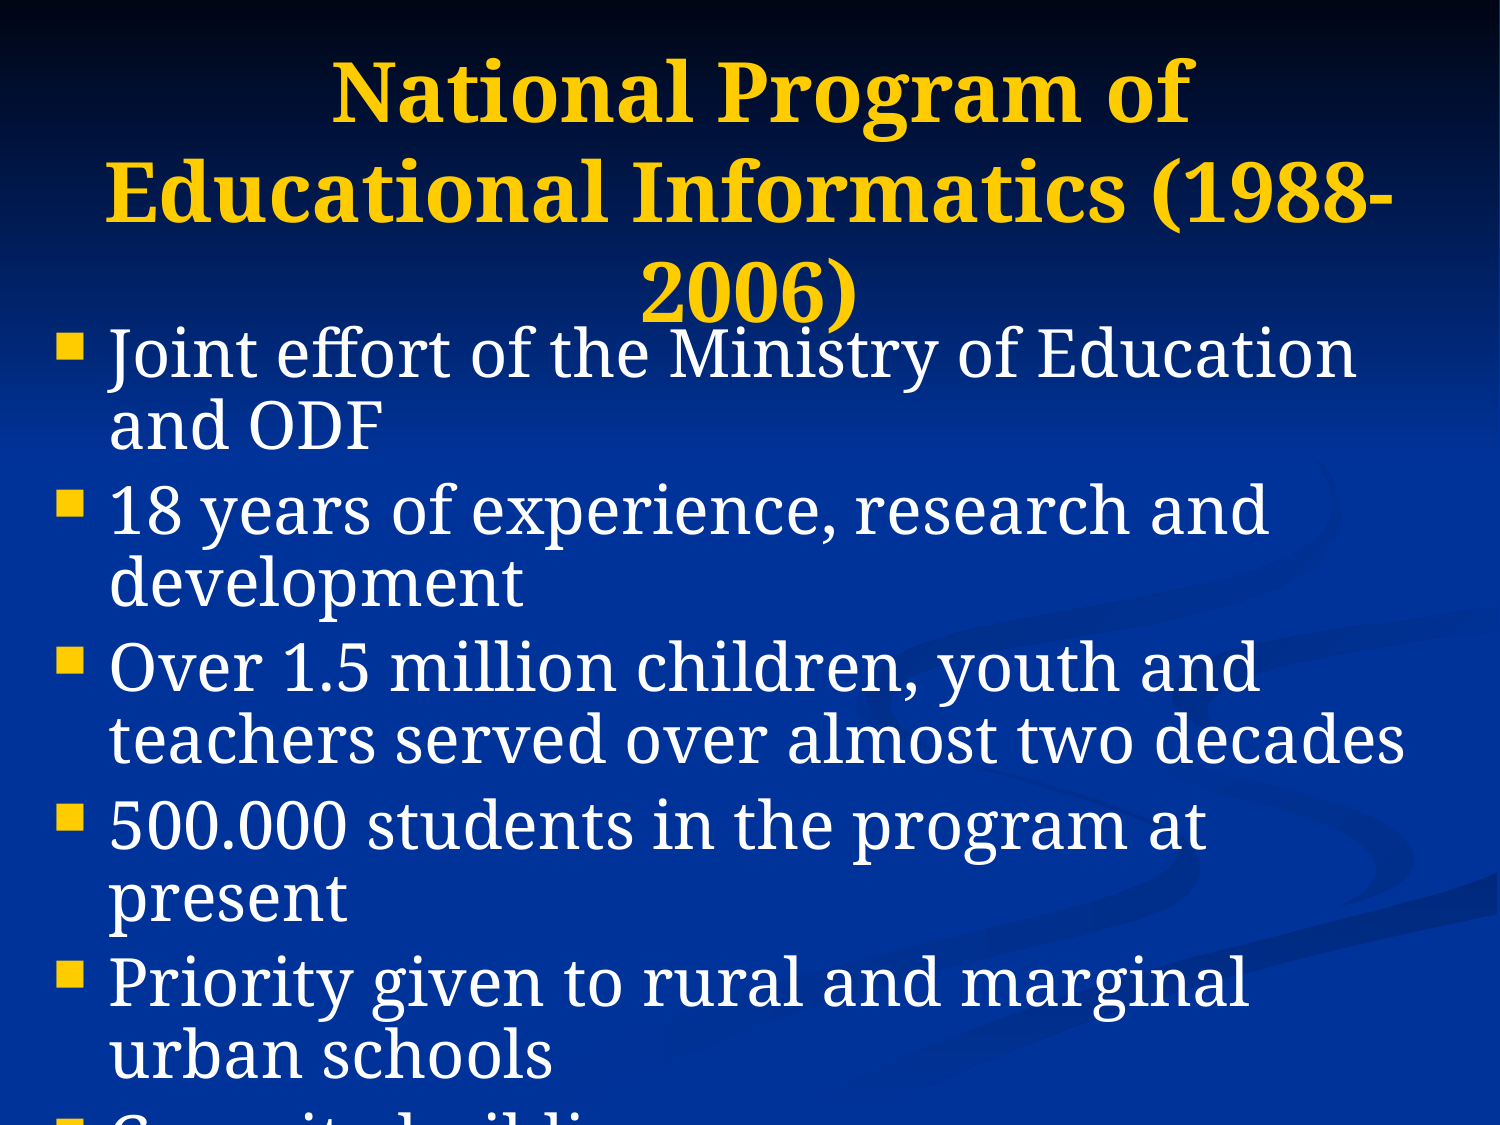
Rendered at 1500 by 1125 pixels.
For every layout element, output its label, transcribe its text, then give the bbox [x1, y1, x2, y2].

list Joint effort of the Ministry of Education and ODF 18 years of experience, research and development Over 1.5 million children, youth and teachers served over almost two decades 500.000 students in the program at present Priority given to rural and marginal urban schools Capacity building core Computer programming to stimulate creativity and thinking skills [37, 312, 1476, 1101]
title National Program of Educational Informatics (1988-2006) [74, 44, 1426, 233]
